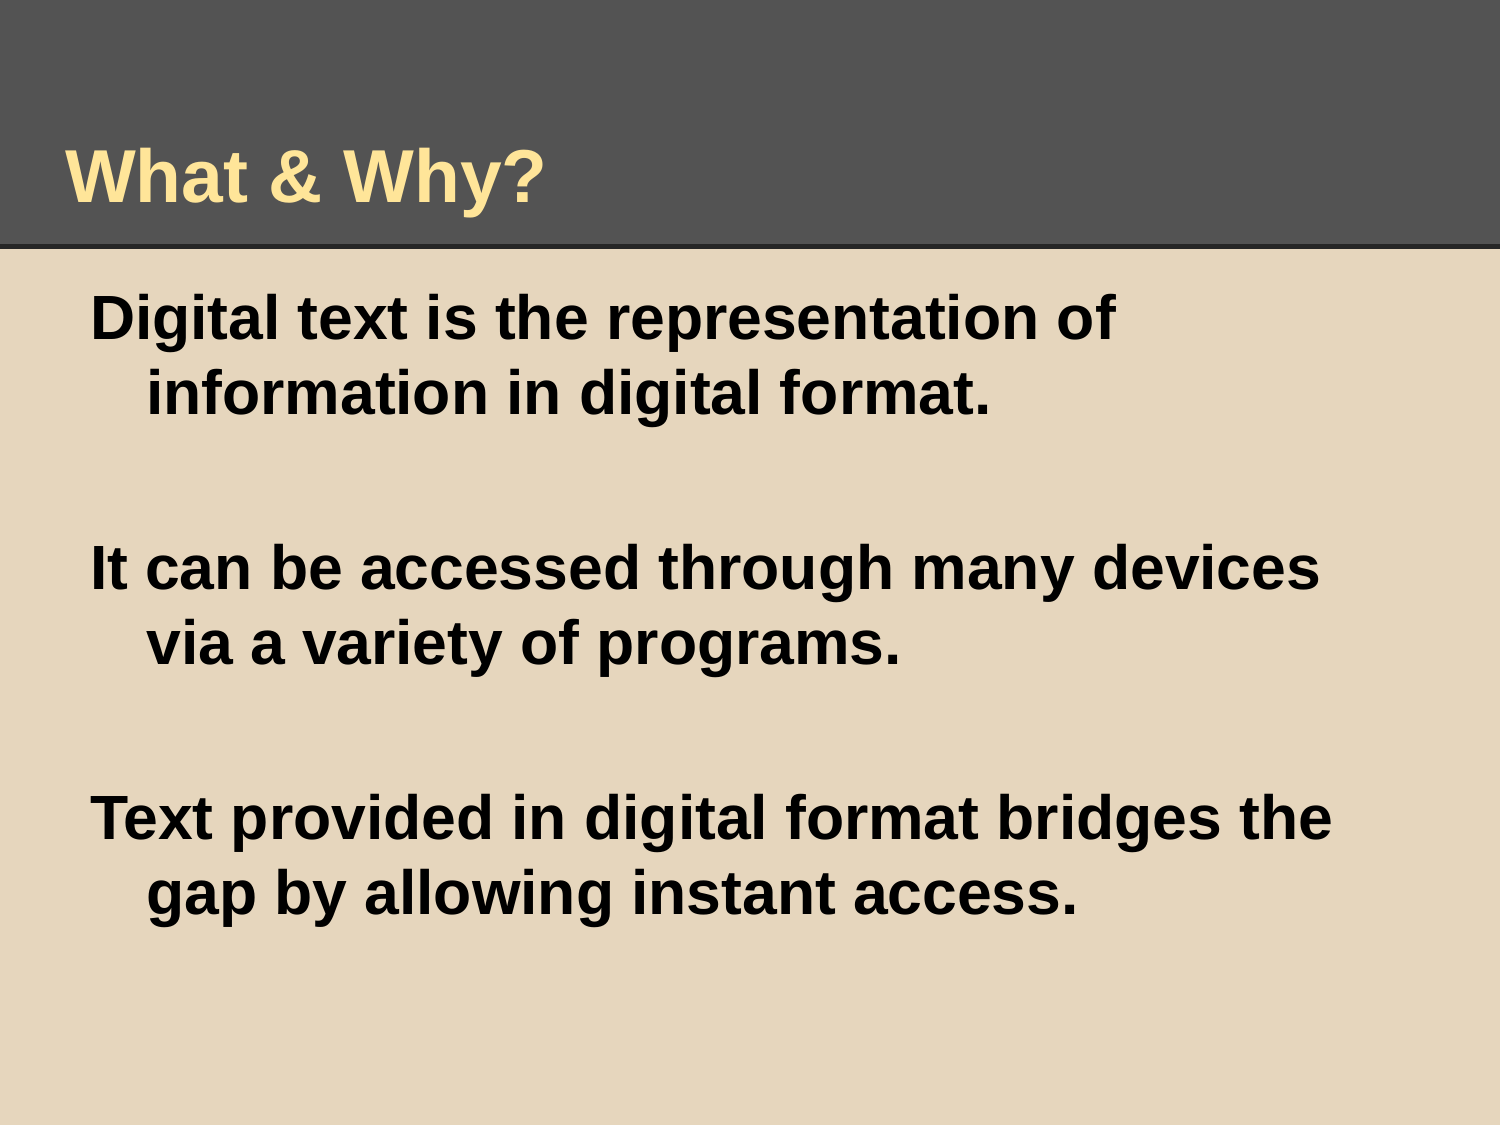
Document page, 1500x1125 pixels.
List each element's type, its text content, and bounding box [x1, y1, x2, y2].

title What & Why? [12, 14, 1363, 233]
list Digital text is the representation of information in digital format. It can be accessed through many devices via a variety of programs. Text provided in digital format bridges the gap by allowing instant access. [75, 262, 1425, 1030]
